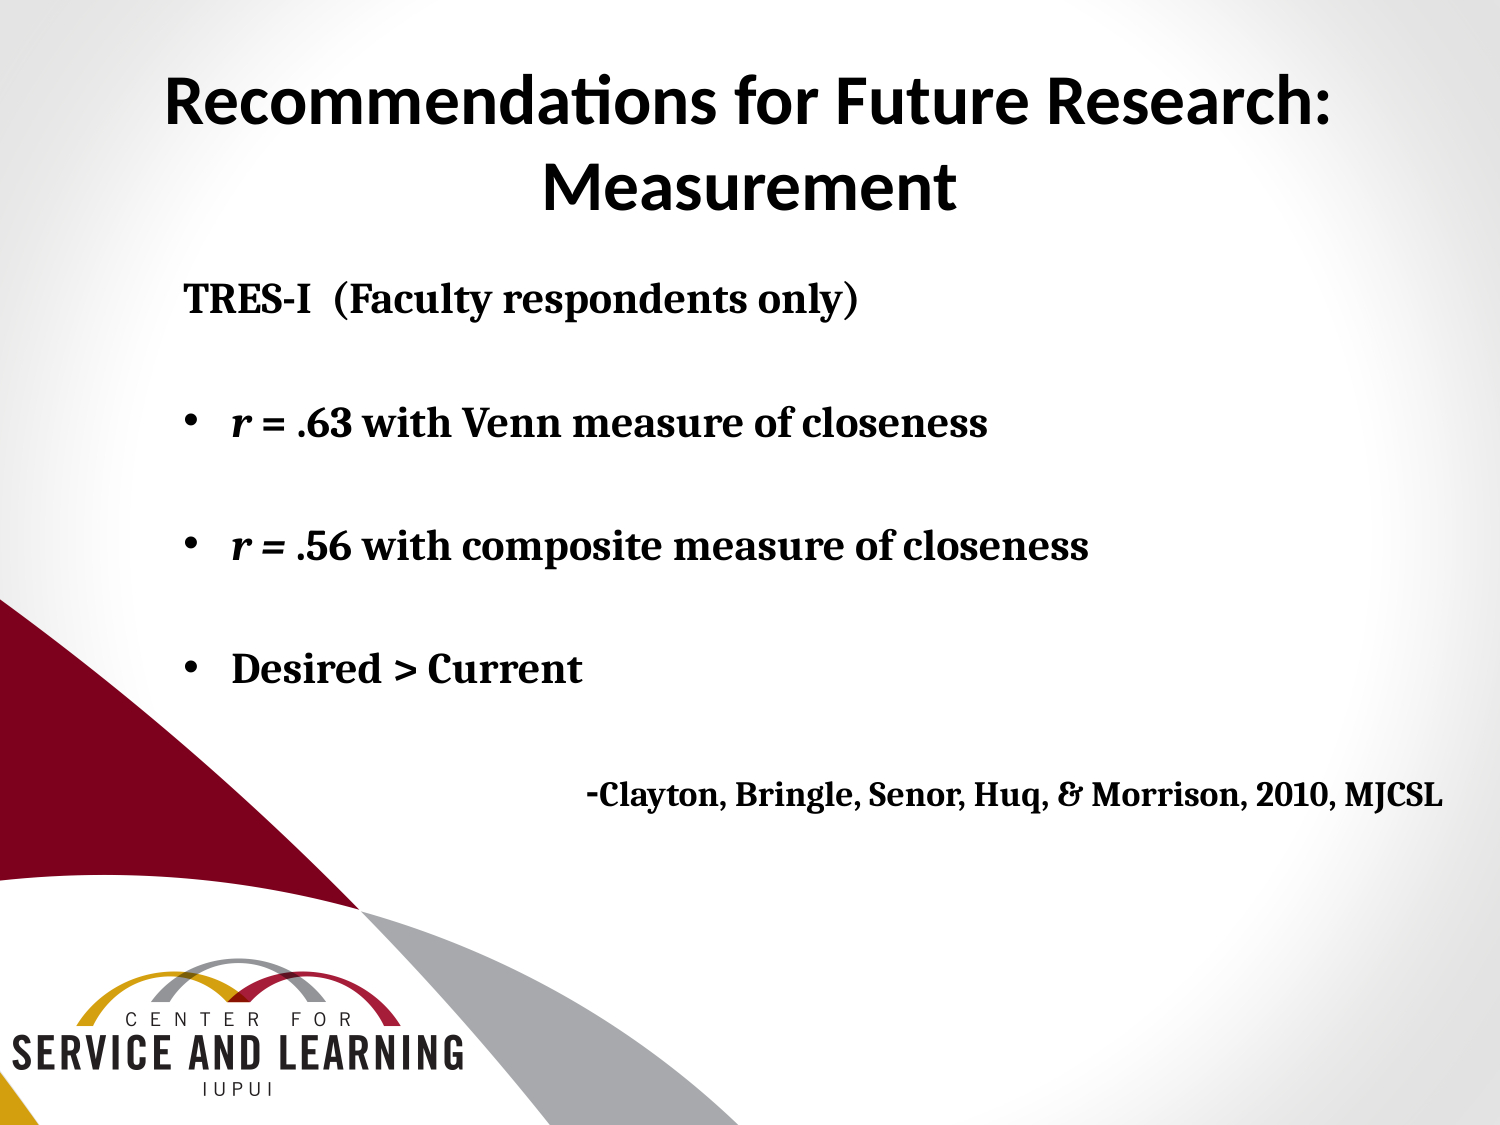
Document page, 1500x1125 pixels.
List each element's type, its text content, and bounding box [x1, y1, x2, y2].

list TRES-I (Faculty respondents only) r = .63 with Venn measure of closeness r = .56 with composite measure of closeness Desired > Current -Clayton, Bringle, Senor, Huq, & Morrison, 2010, MJCSL [168, 262, 1459, 831]
picture [0, 0, 1500, 1125]
title Recommendations for Future Research: Measurement [75, 45, 1425, 233]
